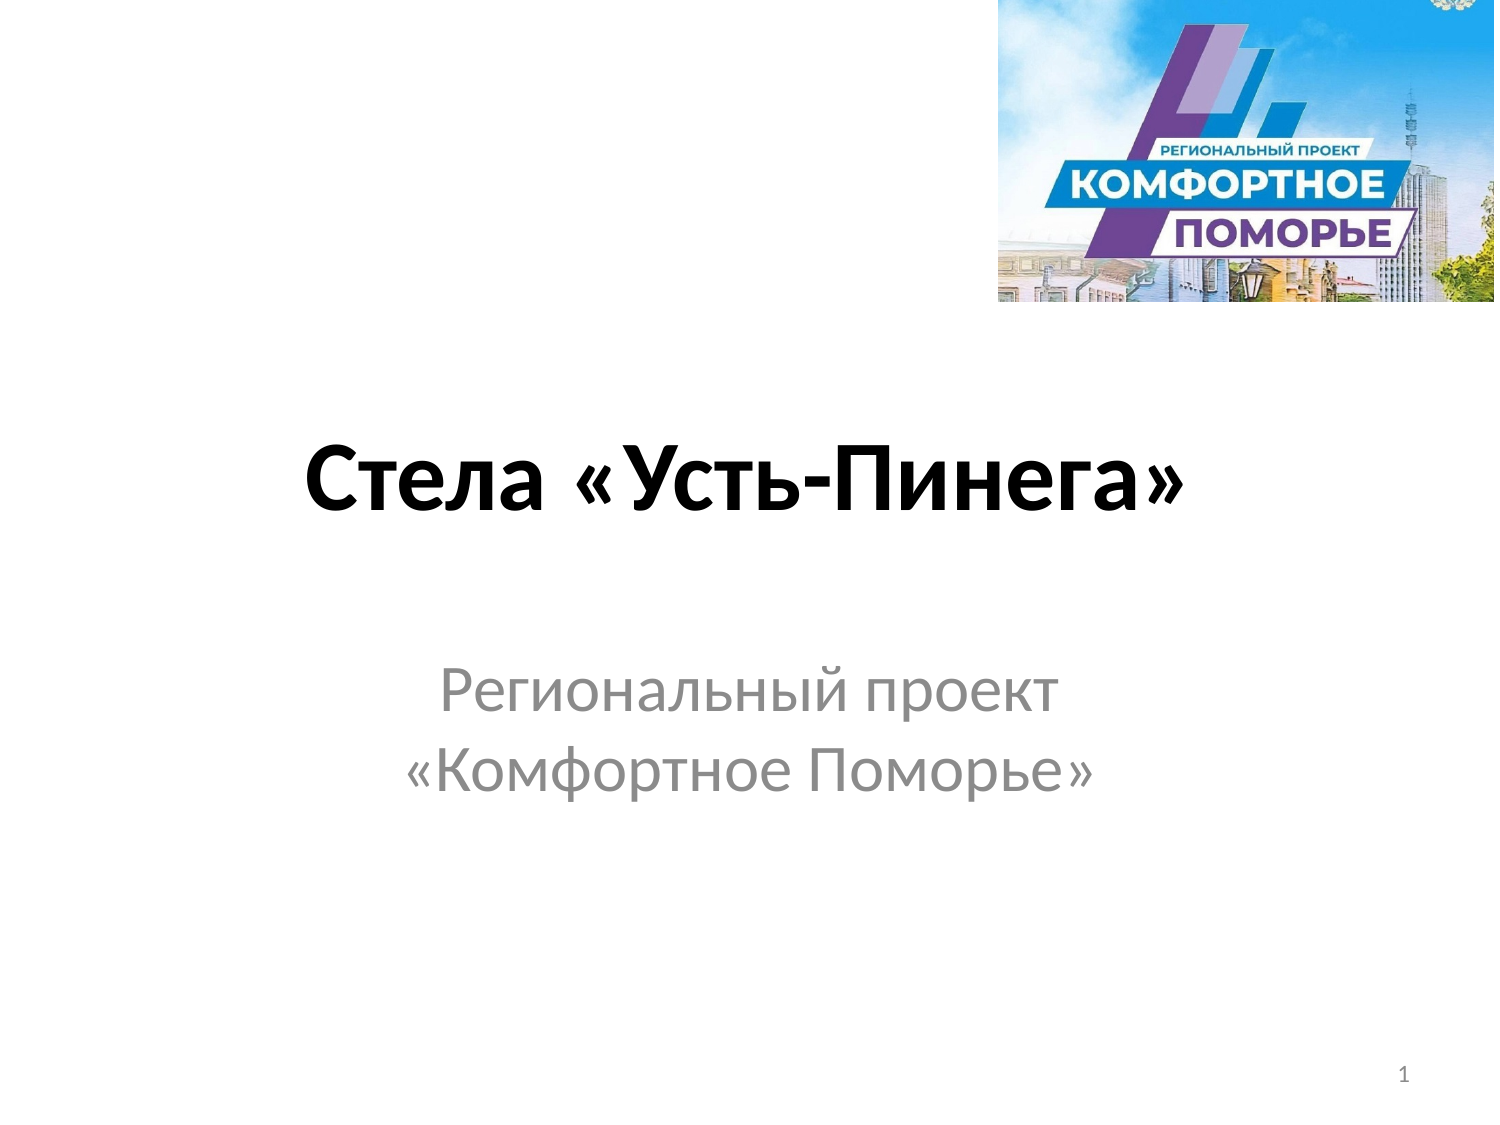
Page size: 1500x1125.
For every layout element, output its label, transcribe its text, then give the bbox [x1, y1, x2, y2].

slide_number 1 [1074, 1042, 1425, 1103]
picture [998, 0, 1494, 302]
title Стела «Усть-Пинега» [112, 349, 1388, 591]
subtitle Региональный проект «Комфортное Поморье» [225, 637, 1275, 925]
